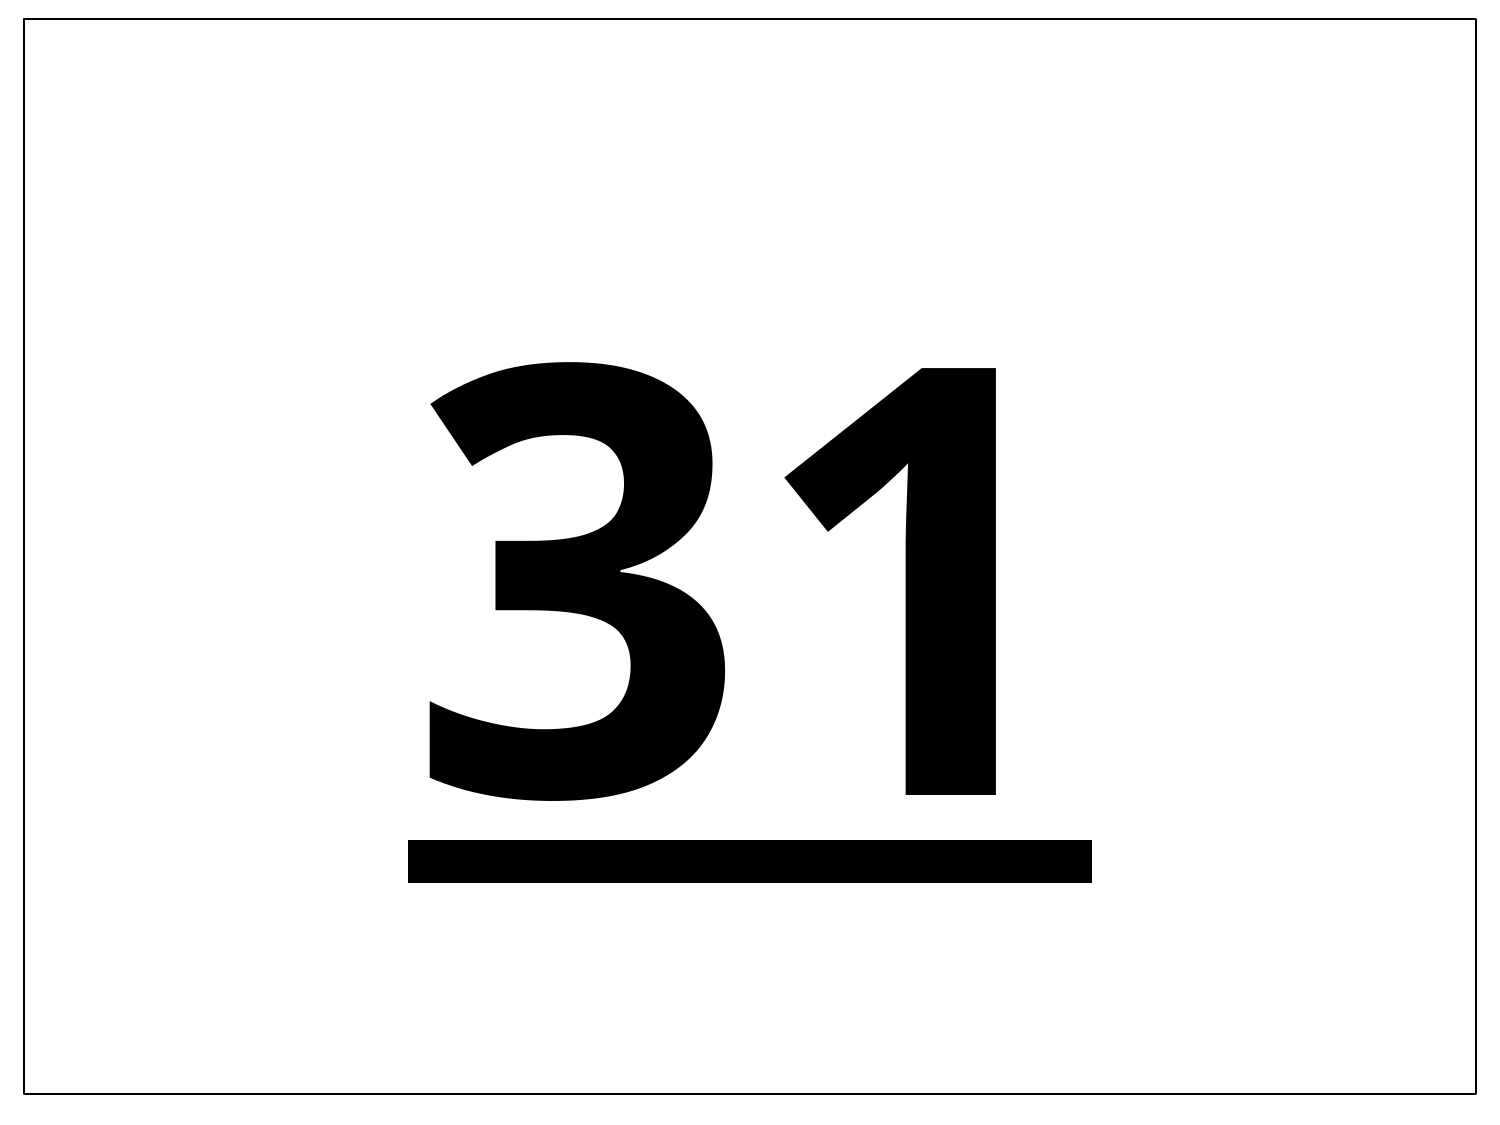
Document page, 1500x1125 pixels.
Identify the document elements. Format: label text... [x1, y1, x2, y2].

text_box 31 [21, 17, 1479, 1096]
